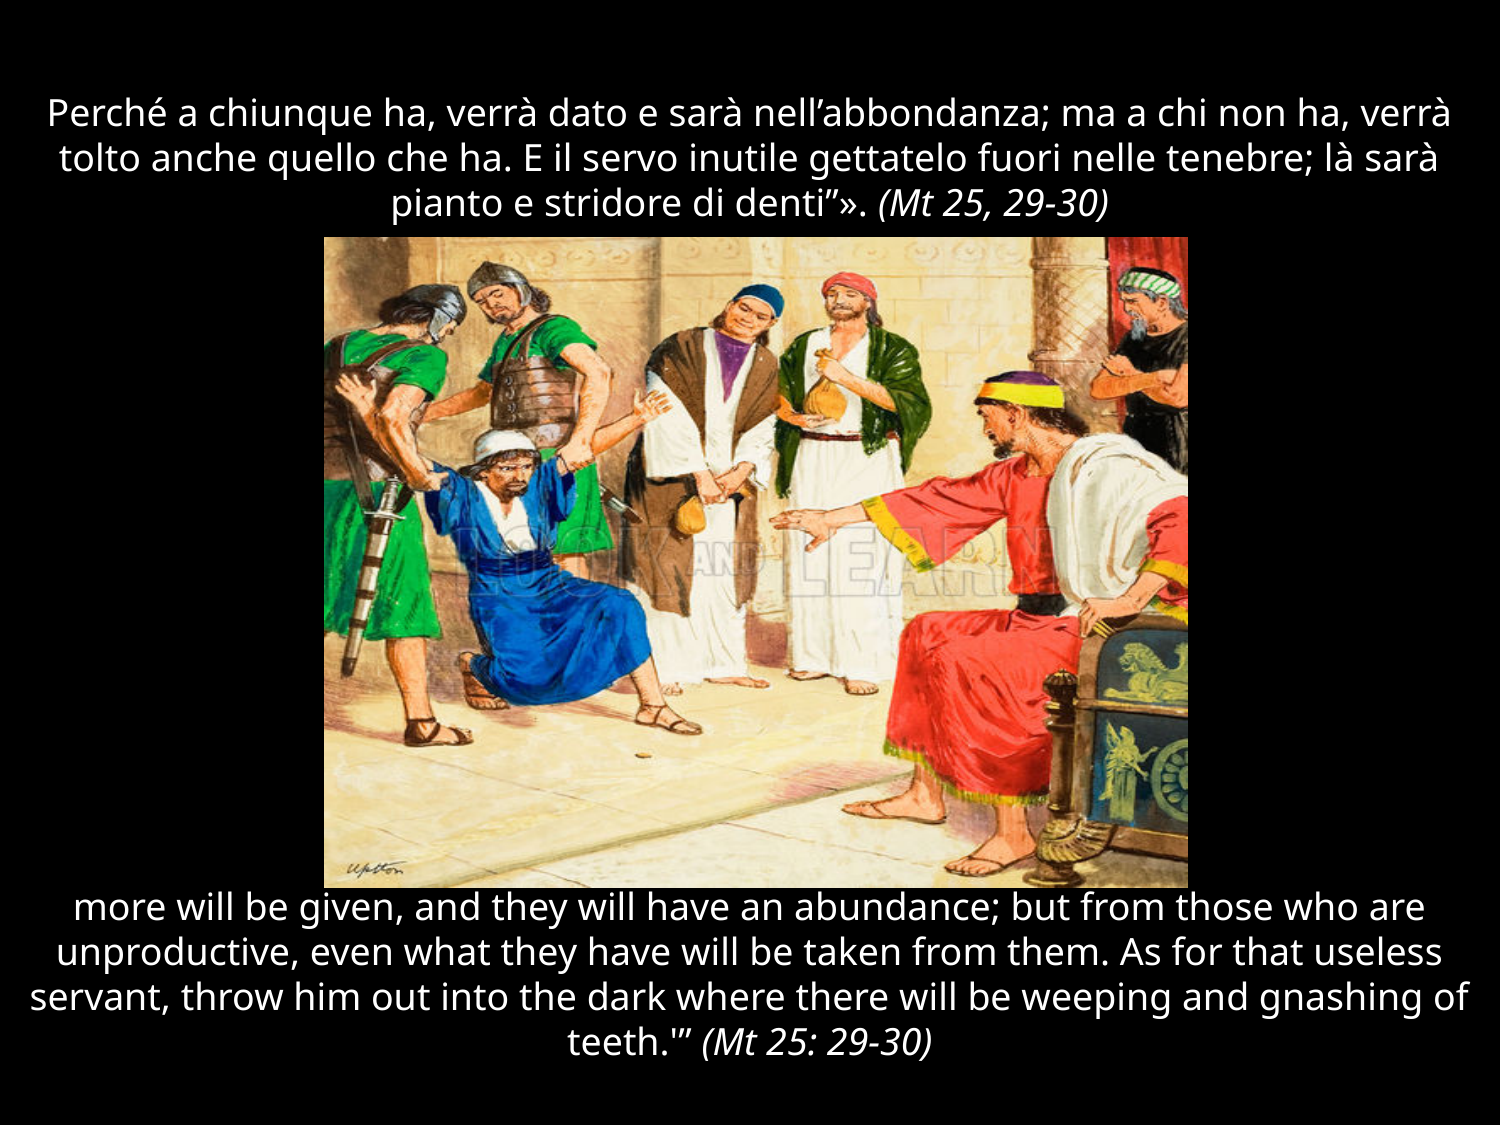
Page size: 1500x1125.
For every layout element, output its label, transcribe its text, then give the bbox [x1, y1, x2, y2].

picture [324, 237, 1188, 888]
text_box more will be given, and they will have an abundance; but from those who are unproductive, even what they have will be taken from them. As for that useless servant, throw him out into the dark where there will be weeping and gnashing of teeth.'” (Mt 25: 29-30) [0, 874, 1500, 1071]
title Perché a chiunque ha, verrà dato e sarà nell’abbondanza; ma a chi non ha, verrà tolto anche quello che ha. E il servo inutile gettatelo fuori nelle tenebre; là sarà pianto e stridore di denti”». (Mt 25, 29-30) [0, 62, 1500, 250]
